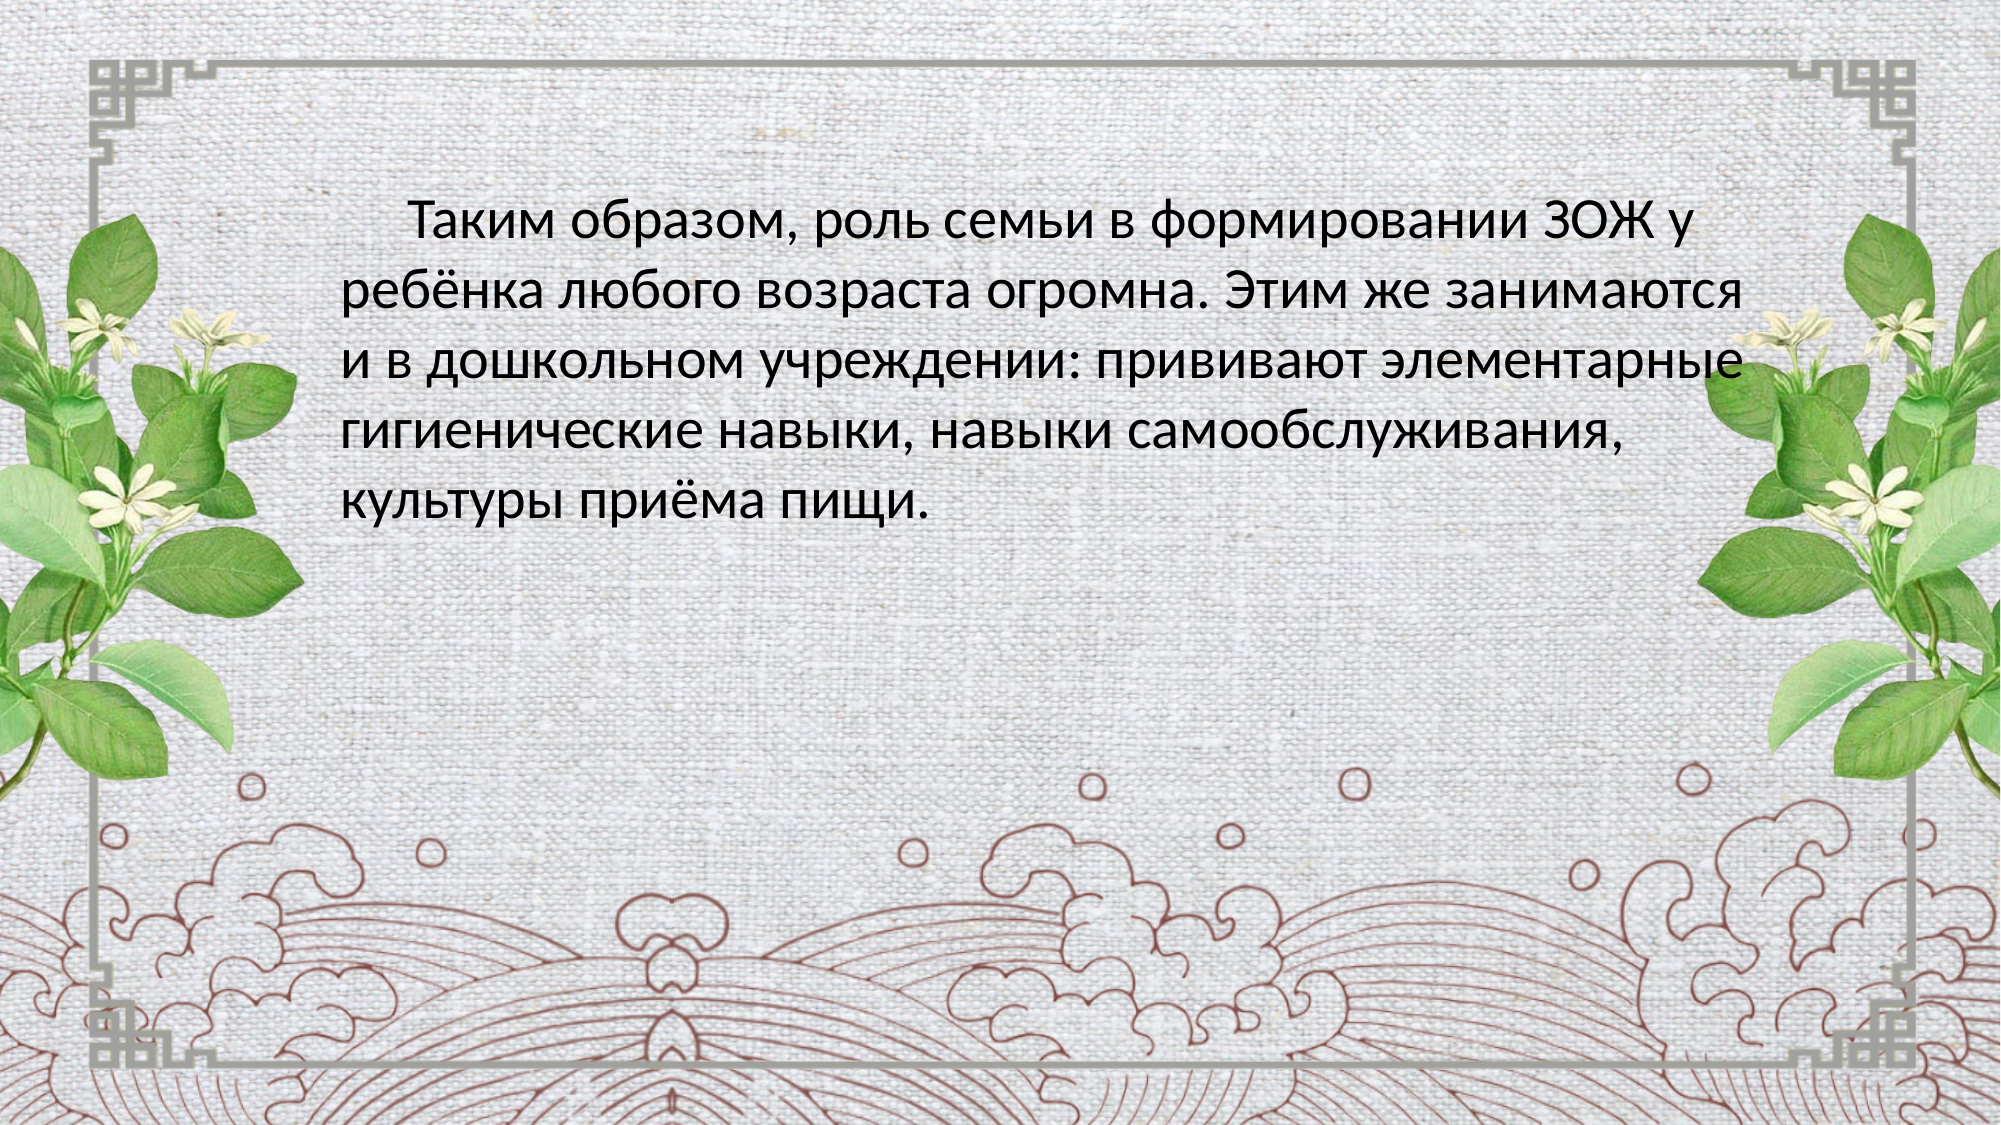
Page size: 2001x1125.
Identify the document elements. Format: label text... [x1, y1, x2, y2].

picture [0, 0, 2001, 1125]
text_box Таким образом, роль семьи в формировании ЗОЖ у ребёнка любого возраста огромна. Этим же занимаются и в дошкольном учреждении: прививают элементарные гигиенические навыки, навыки самообслуживания, культуры приёма пищи. [326, 173, 1791, 538]
